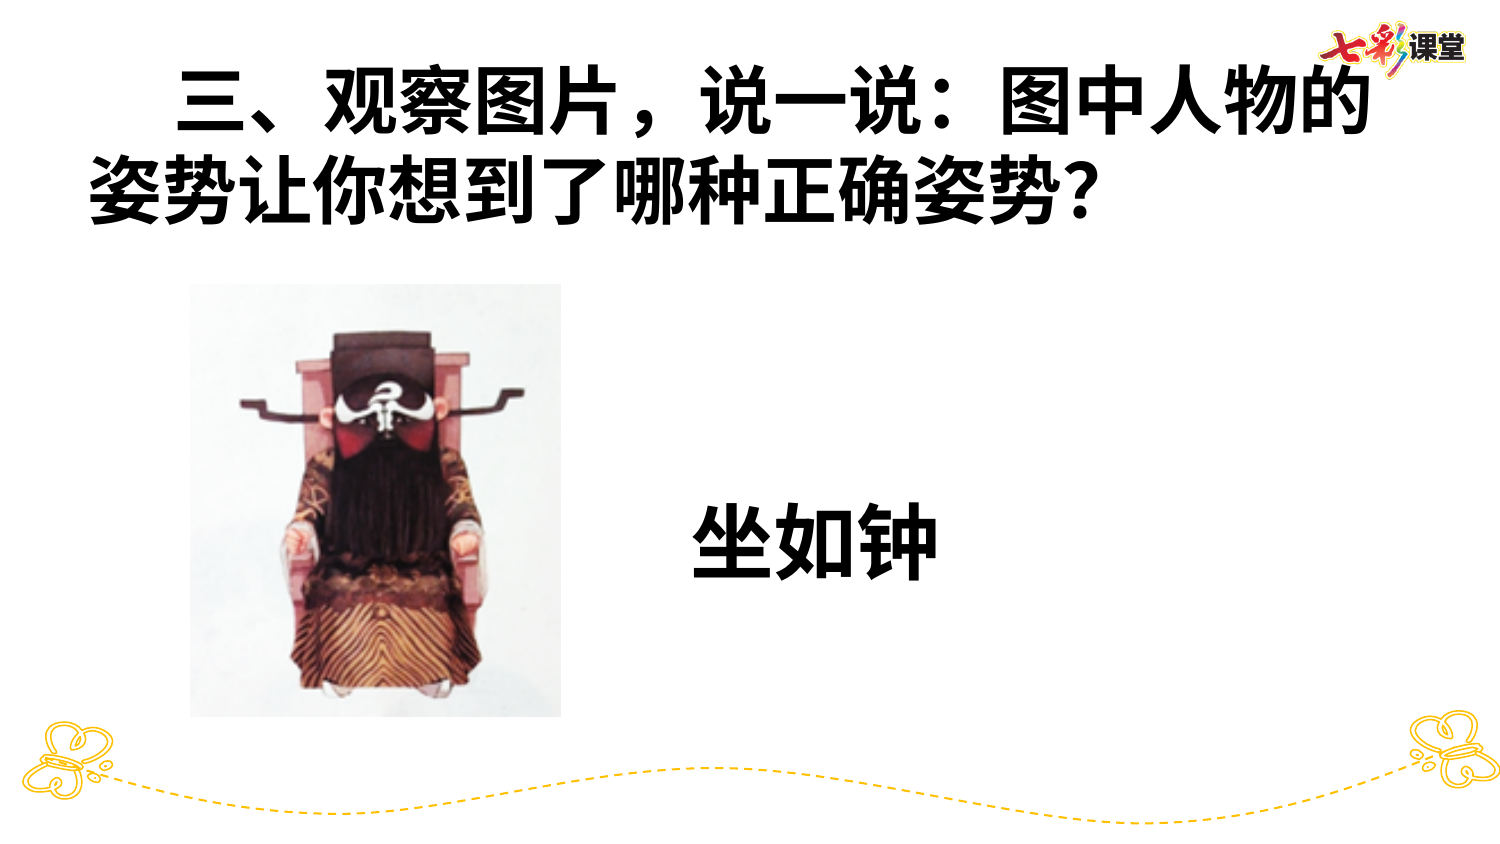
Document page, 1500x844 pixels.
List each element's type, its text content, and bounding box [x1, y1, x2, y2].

picture [1316, 20, 1468, 80]
text_box 三、观察图片，说一说：图中人物的姿势让你想到了哪种正确姿势？ [64, 28, 1409, 259]
picture [190, 284, 561, 717]
text_box 坐如钟 [678, 465, 976, 597]
